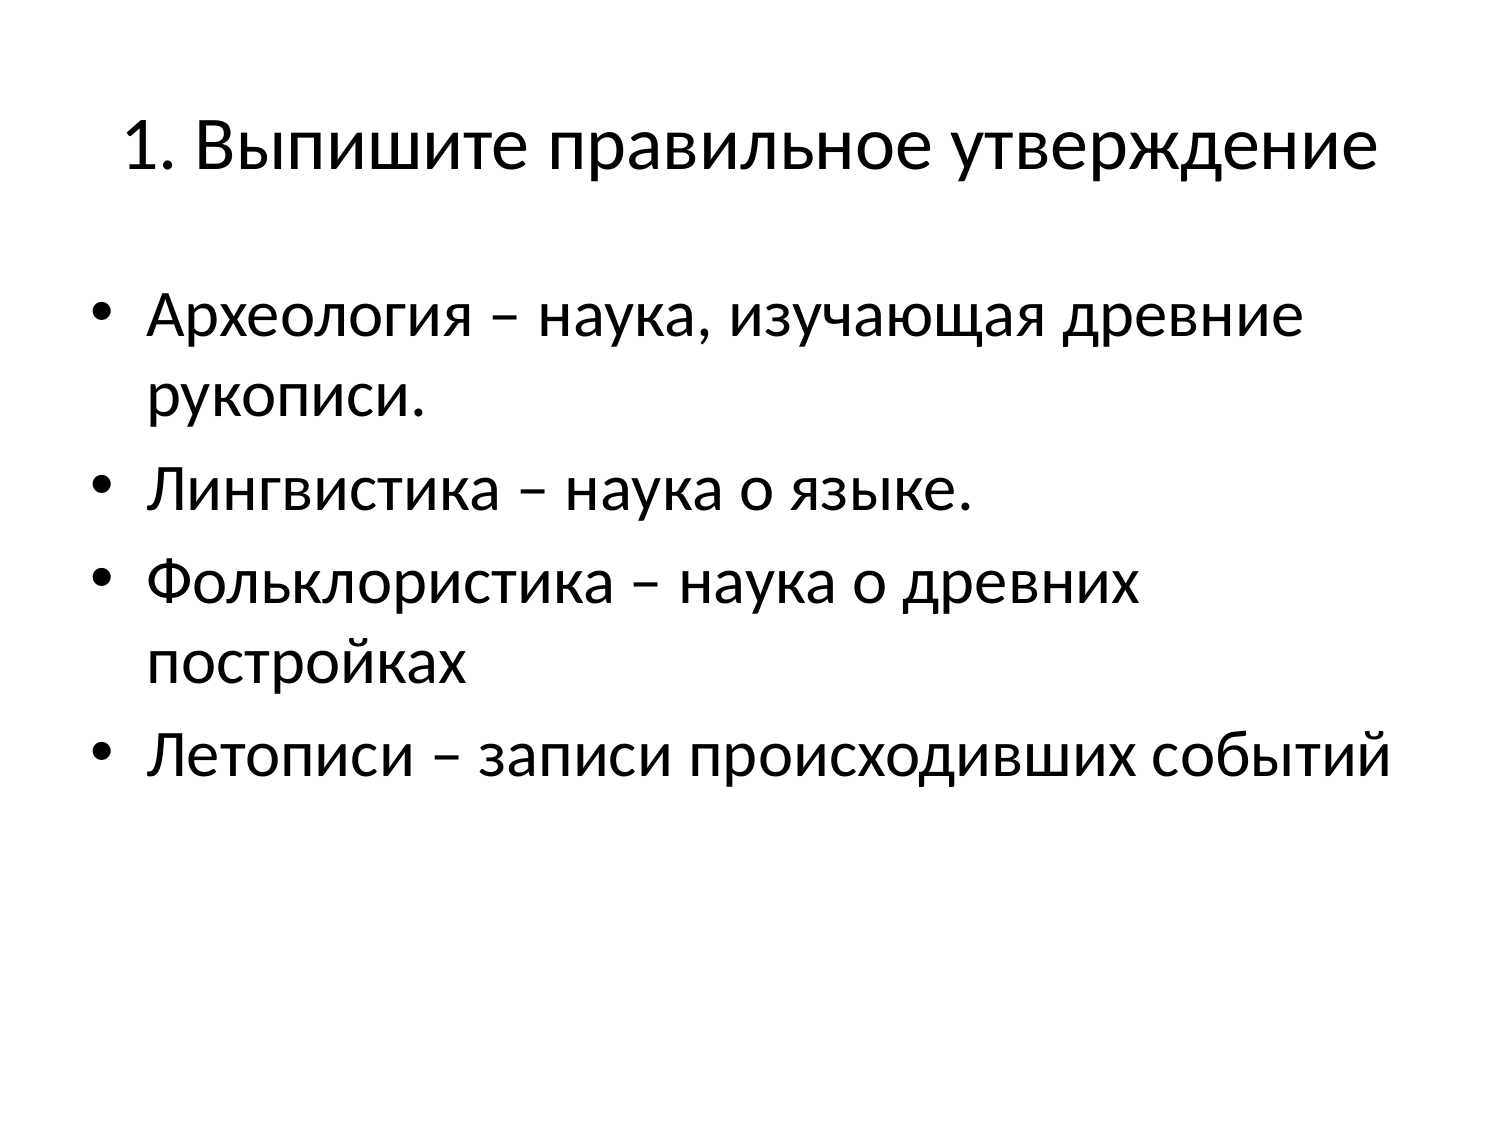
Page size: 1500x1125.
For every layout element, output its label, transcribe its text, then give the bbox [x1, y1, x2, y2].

list Археология – наука, изучающая древние рукописи. Лингвистика – наука о языке. Фольклористика – наука о древних постройках Летописи – записи происходивших событий [75, 262, 1425, 1005]
title 1. Выпишите правильное утверждение [75, 45, 1425, 233]
